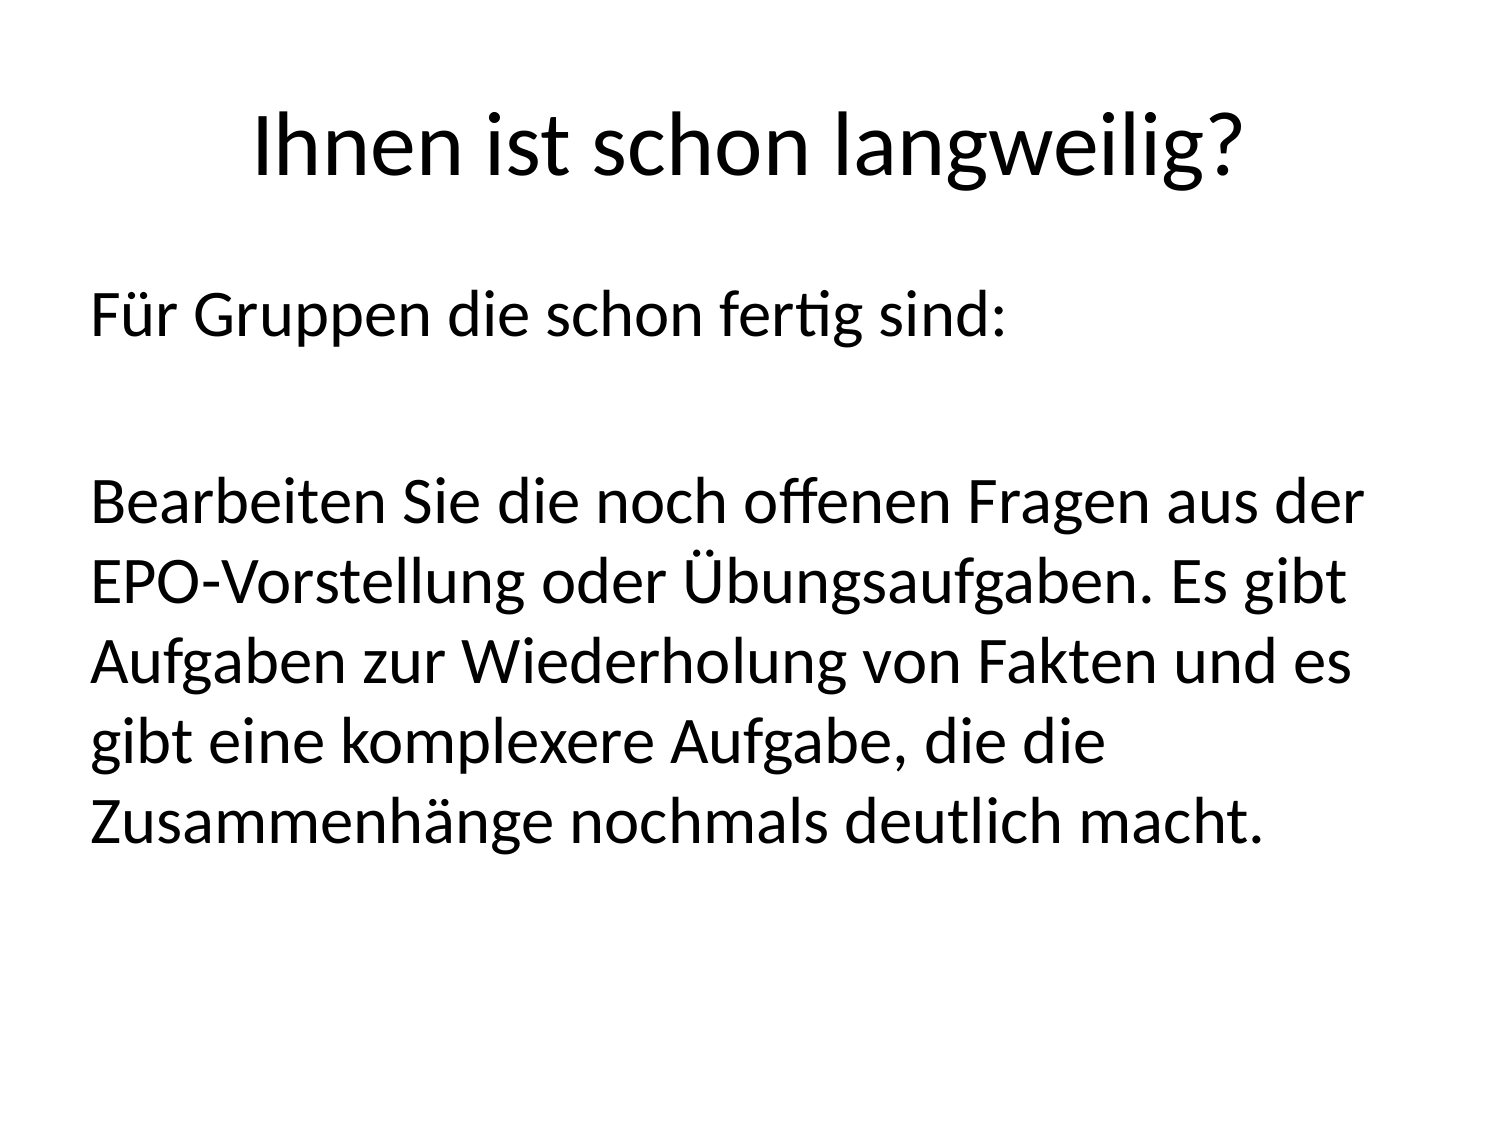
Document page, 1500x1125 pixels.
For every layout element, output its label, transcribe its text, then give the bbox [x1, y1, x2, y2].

list Für Gruppen die schon fertig sind: Bearbeiten Sie die noch offenen Fragen aus der EPO-Vorstellung oder Übungsaufgaben. Es gibt Aufgaben zur Wiederholung von Fakten und es gibt eine komplexere Aufgabe, die die Zusammenhänge nochmals deutlich macht. [75, 262, 1425, 1005]
title Ihnen ist schon langweilig? [75, 45, 1425, 233]
